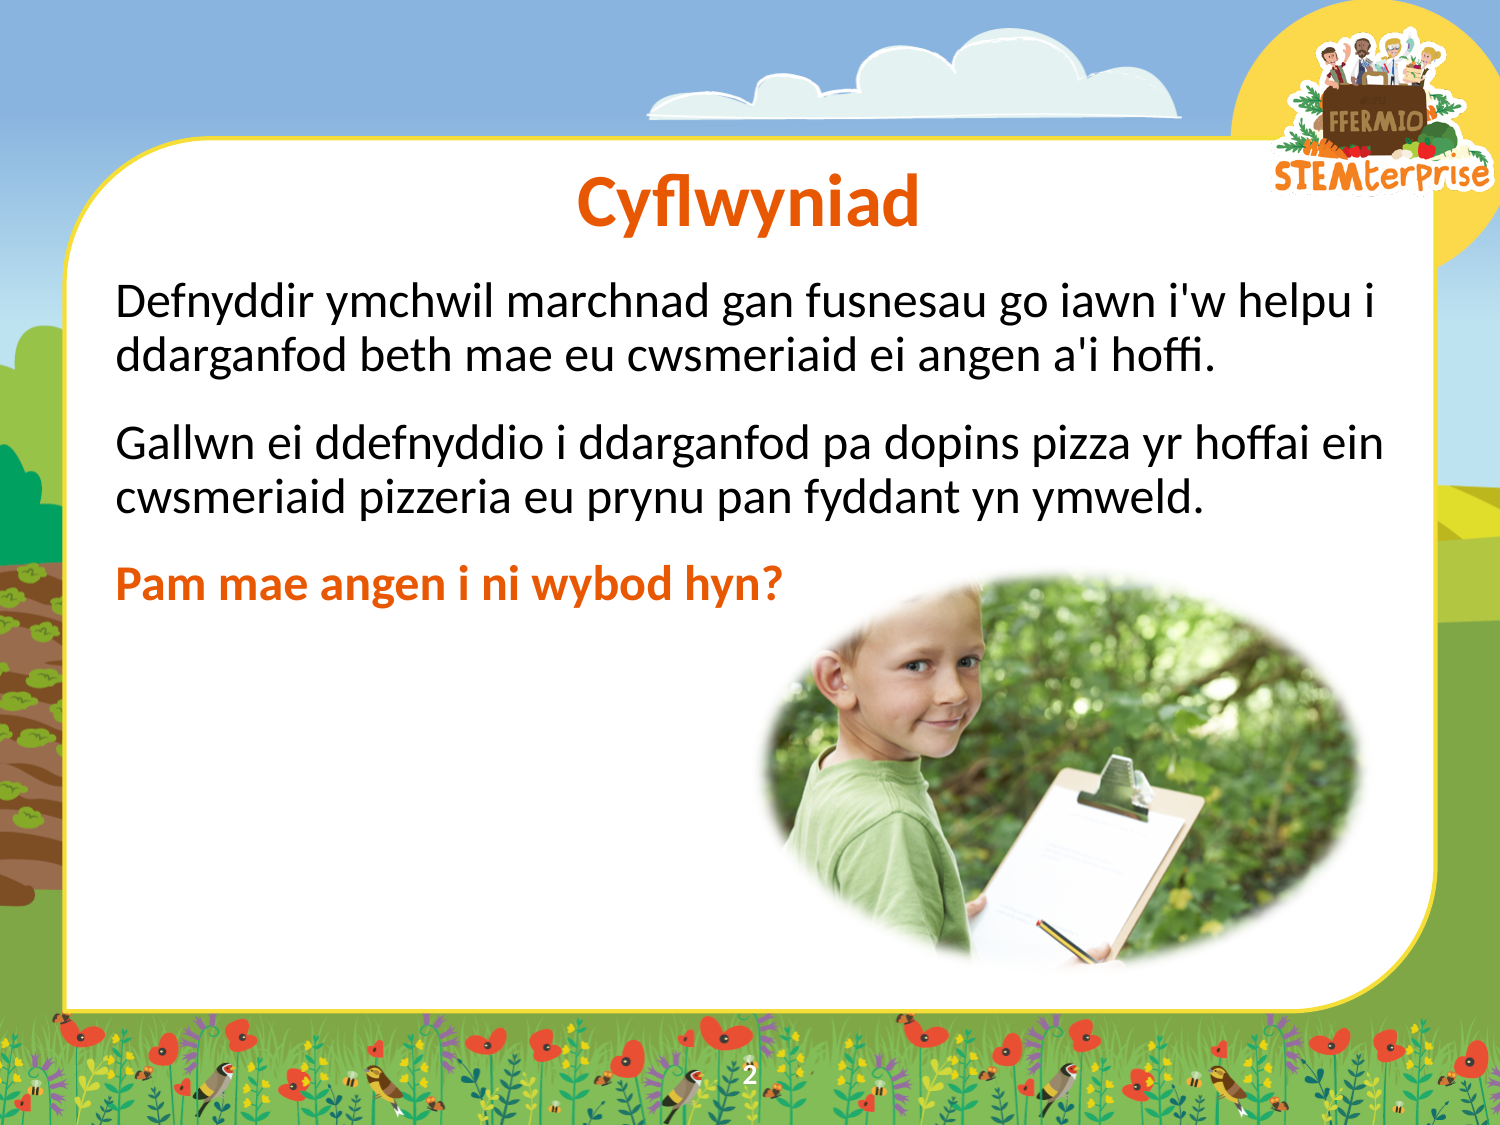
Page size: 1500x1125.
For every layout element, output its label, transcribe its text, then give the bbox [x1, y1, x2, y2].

slide_number 2 [575, 1042, 925, 1103]
picture [0, 0, 1500, 1125]
list Defnyddir ymchwil marchnad gan fusnesau go iawn i'w helpu i ddarganfod beth mae eu cwsmeriaid ei angen a'i hoffi. Gallwn ei ddefnyddio i ddarganfod pa dopins pizza yr hoffai ein cwsmeriaid pizzeria eu prynu pan fyddant yn ymweld. Pam mae angen i ni wybod hyn? [100, 267, 1400, 965]
title Cyflwyniad [218, 137, 1282, 256]
